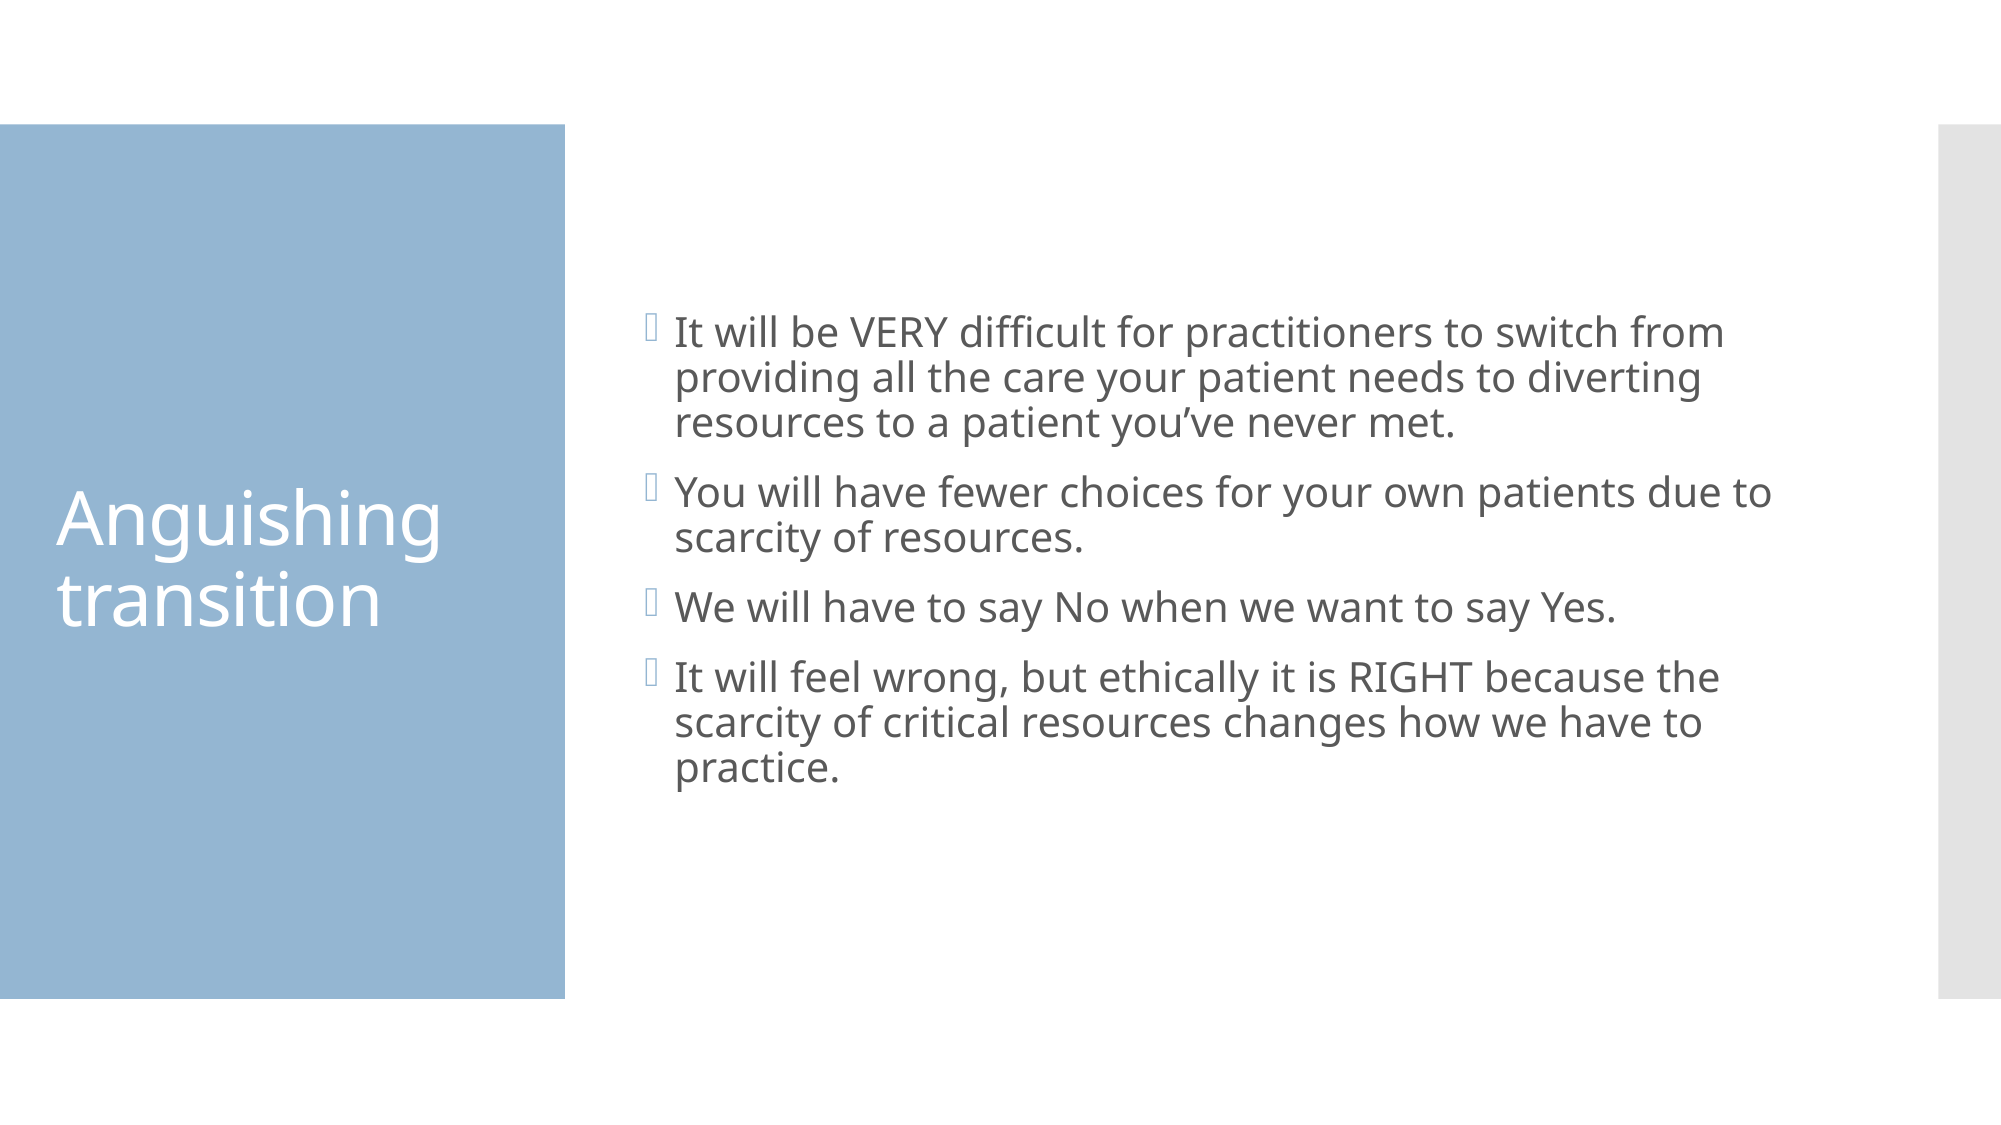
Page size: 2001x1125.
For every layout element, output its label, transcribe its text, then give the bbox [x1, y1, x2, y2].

list It will be VERY difficult for practitioners to switch from providing all the care your patient needs to diverting resources to a patient you’ve never met. You will have fewer choices for your own patients due to scarcity of resources. We will have to say No when we want to say Yes. It will feel wrong, but ethically it is RIGHT because the scarcity of critical resources changes how we have to practice. [629, 201, 1830, 1042]
title Anguishing transition [41, 184, 525, 940]
